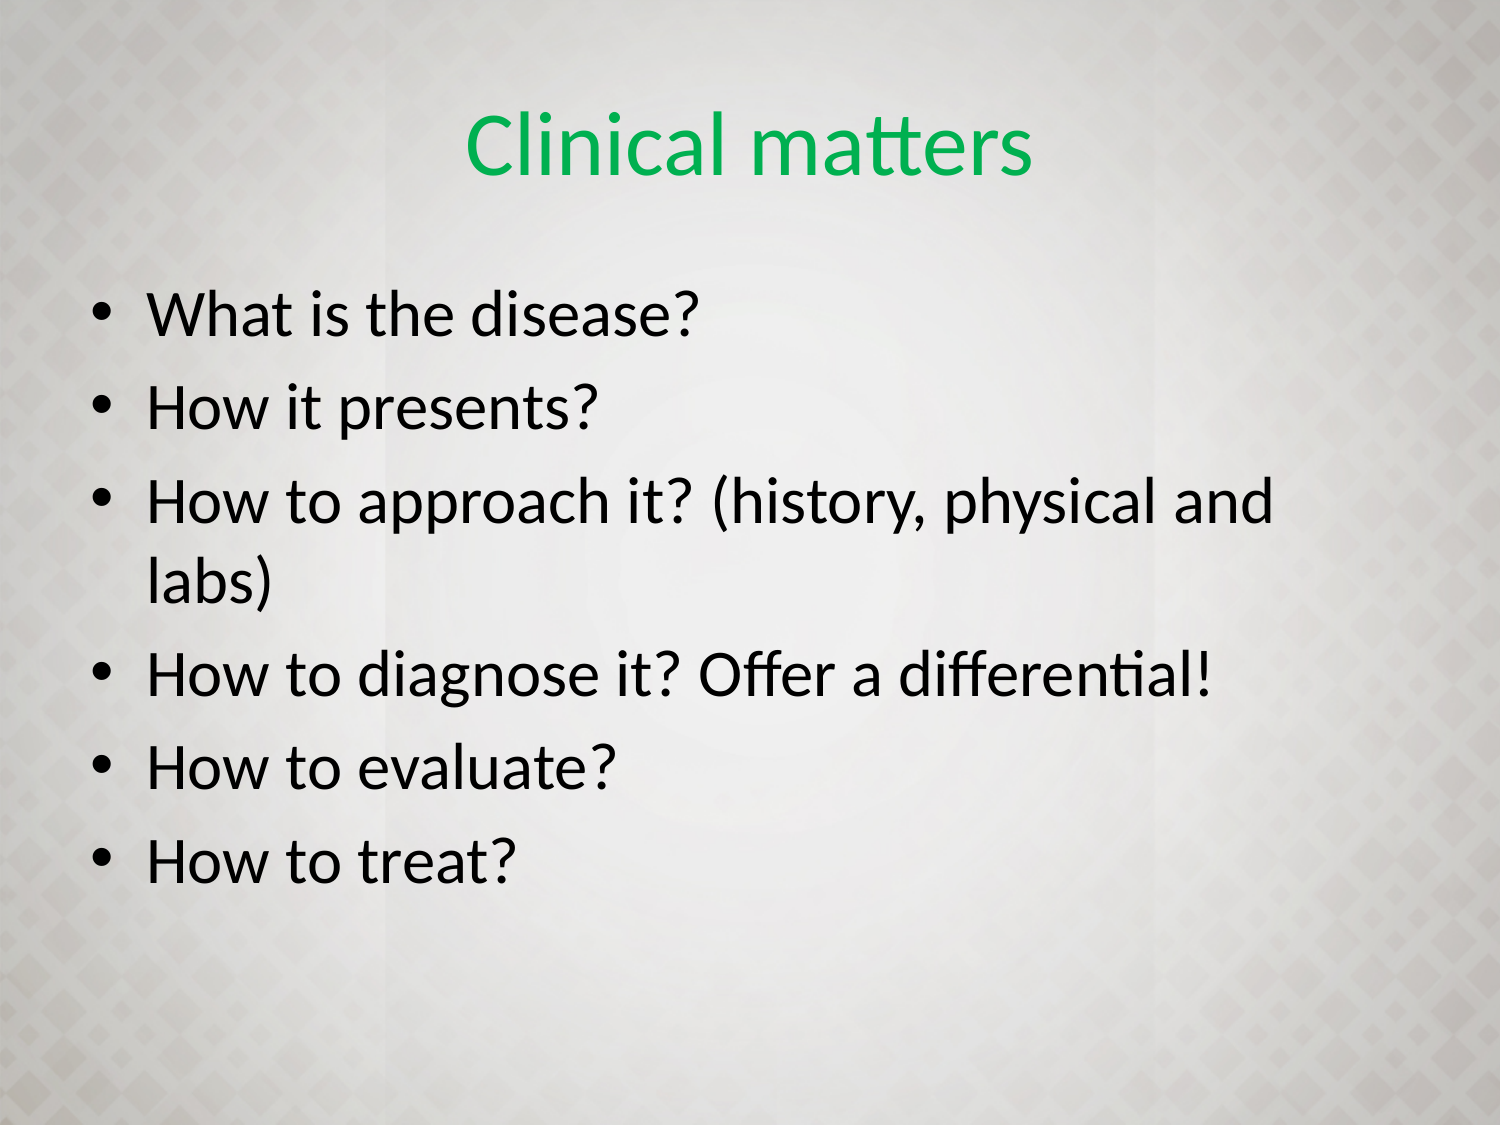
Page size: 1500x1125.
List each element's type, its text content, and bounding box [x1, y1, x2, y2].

list What is the disease? How it presents? How to approach it? (history, physical and labs) How to diagnose it? Offer a differential! How to evaluate? How to treat? [75, 262, 1425, 1005]
title Clinical matters [75, 45, 1425, 233]
picture [0, 0, 1500, 1125]
